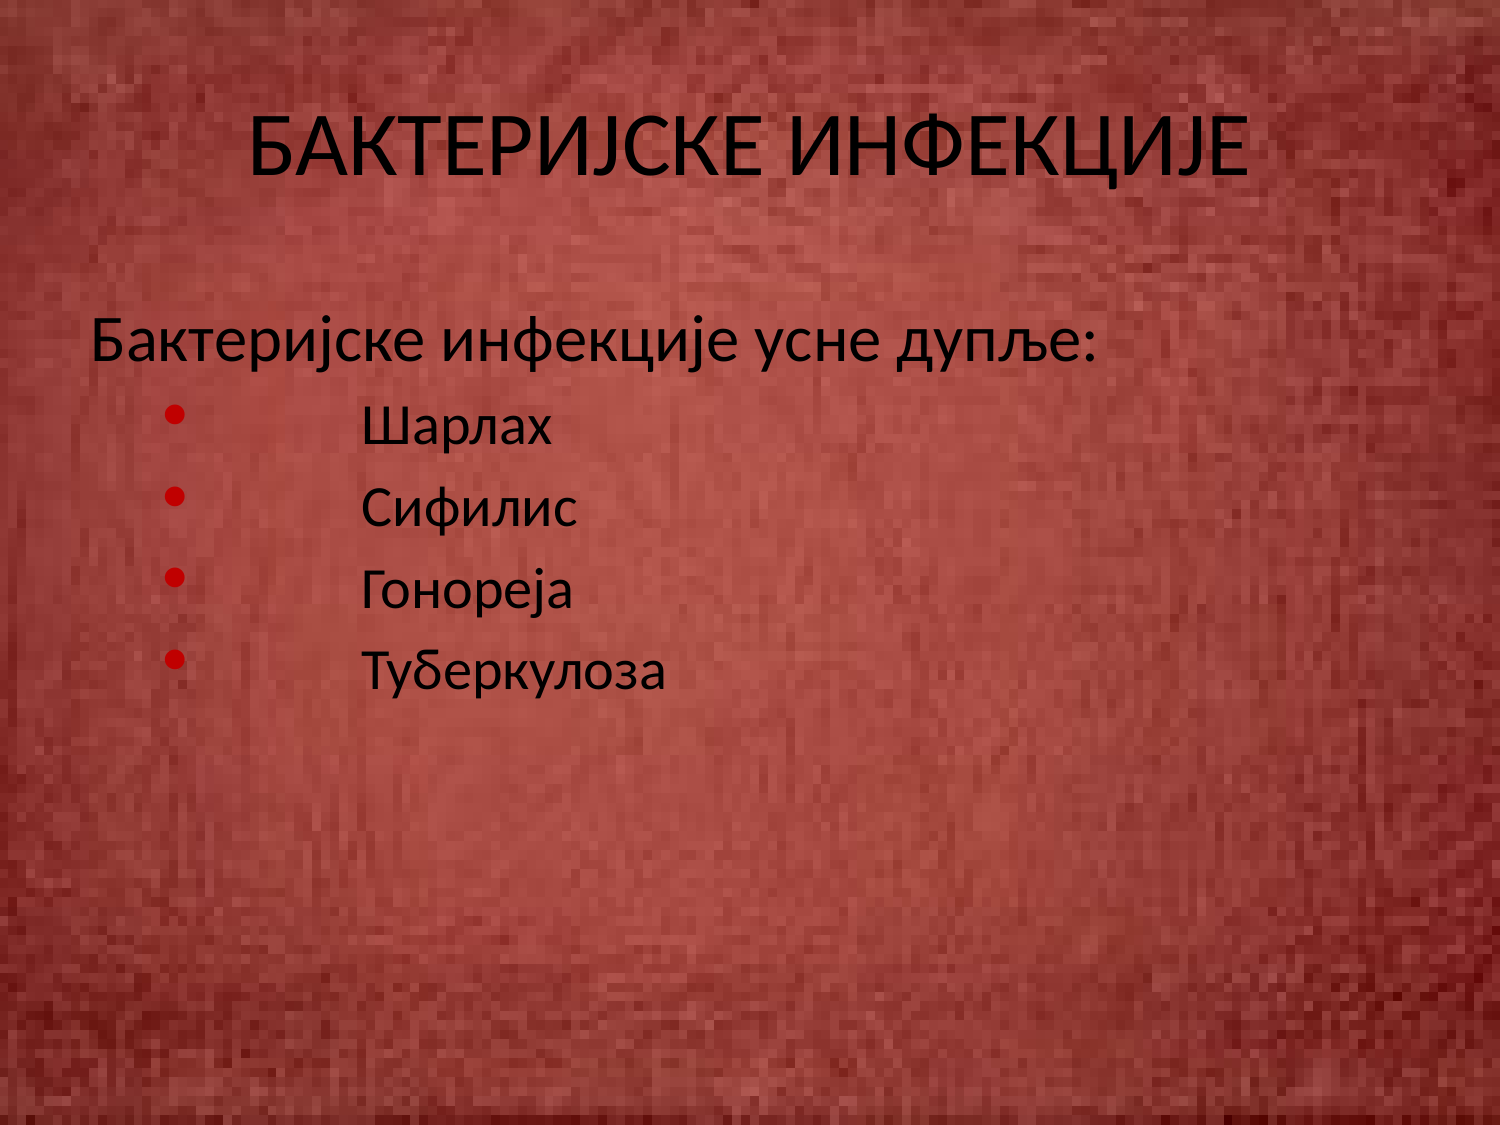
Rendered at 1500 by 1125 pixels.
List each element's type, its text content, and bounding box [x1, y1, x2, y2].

list Бактеријске инфекције усне дупље: Шарлах Сифилис Гонореја Туберкулоза [75, 287, 1425, 1030]
title БАКТЕРИЈСКЕ ИНФЕКЦИЈЕ [75, 45, 1425, 233]
picture [0, 0, 1500, 1125]
